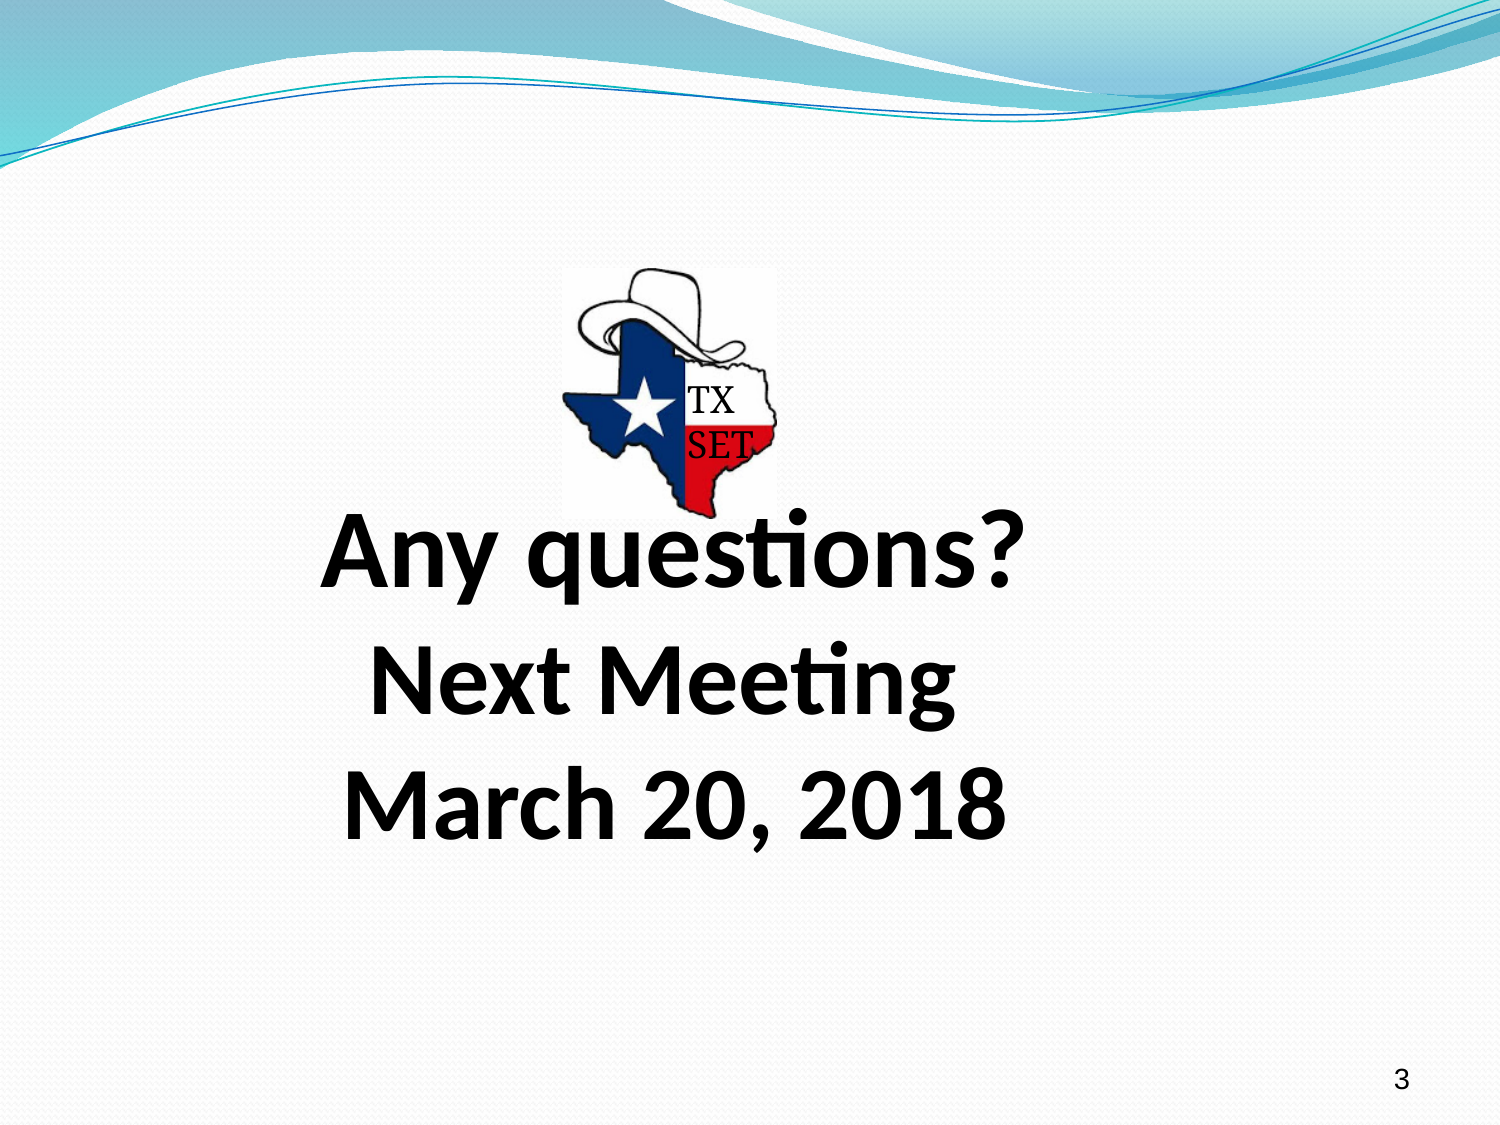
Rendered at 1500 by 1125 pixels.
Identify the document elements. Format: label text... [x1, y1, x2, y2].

text_box 3 [1074, 1024, 1425, 1103]
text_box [562, 268, 777, 519]
title Any questions? Next Meeting March 20, 2018 [0, 99, 1350, 1100]
